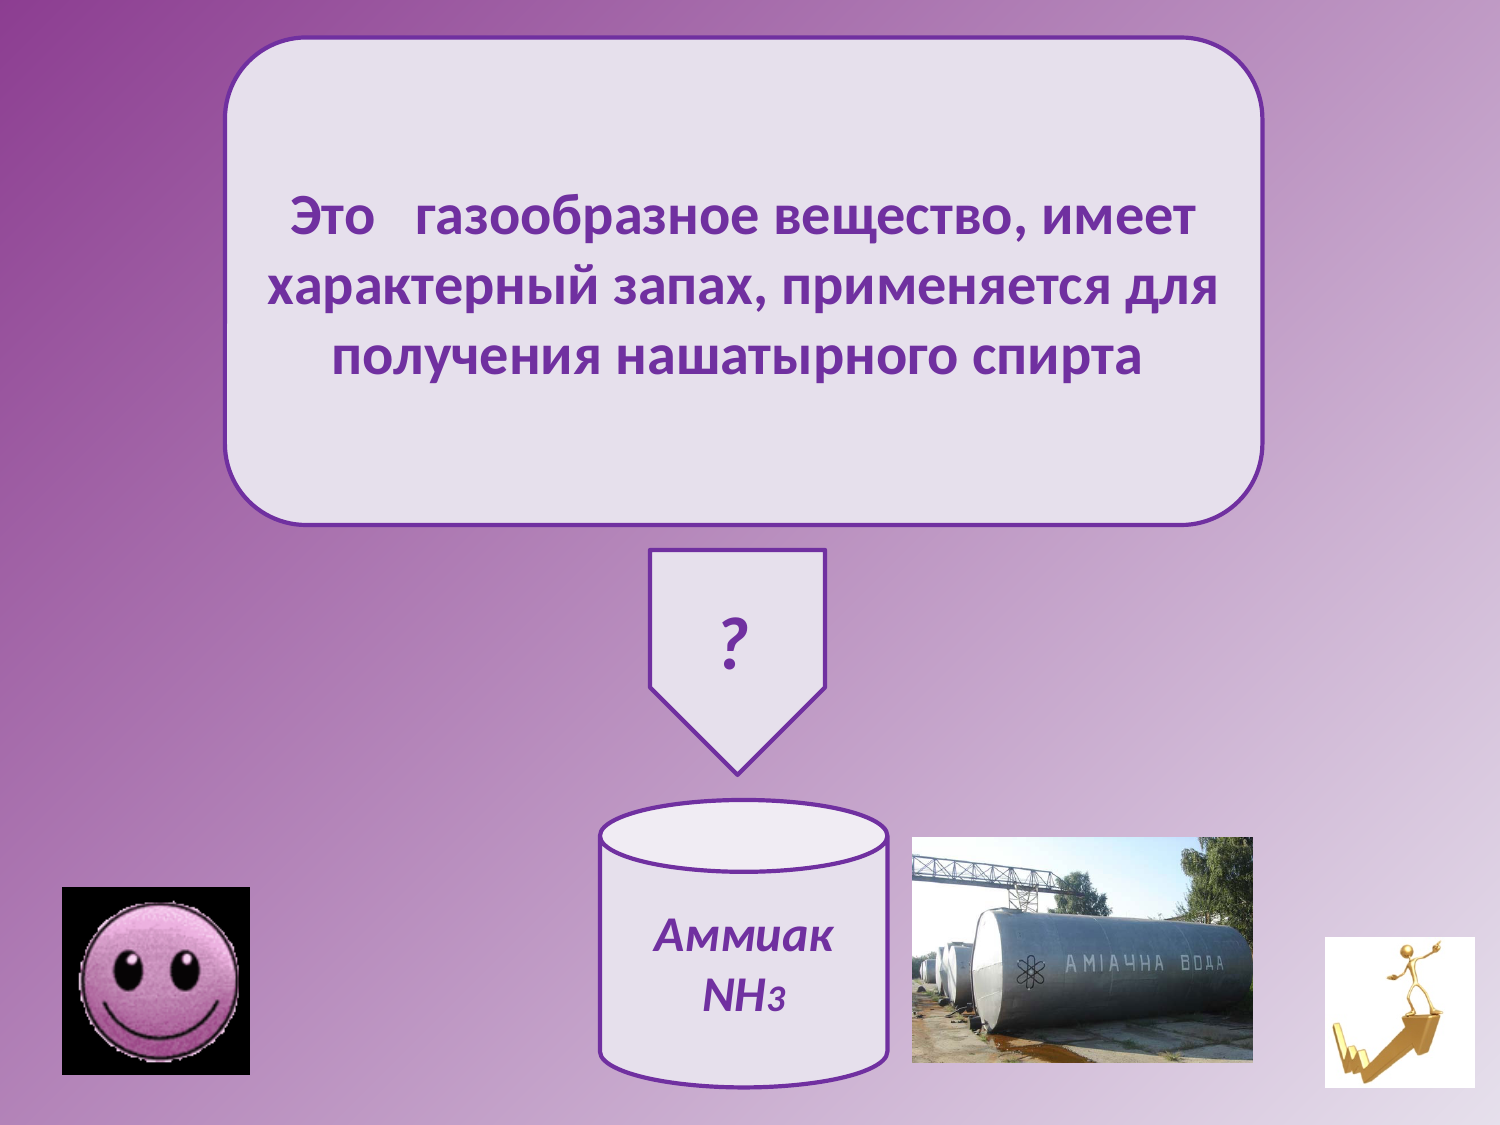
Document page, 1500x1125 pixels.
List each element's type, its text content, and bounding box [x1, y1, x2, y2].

picture [1324, 937, 1476, 1088]
text_box [647, 547, 828, 778]
picture [912, 837, 1253, 1063]
picture [62, 887, 251, 1076]
text_box Аммиак NH3 [597, 797, 890, 1090]
text_box Это газообразное вещество, имеет характерный запах, применяется для получения нашатырного спирта [222, 35, 1265, 528]
text_box ? [700, 587, 765, 693]
